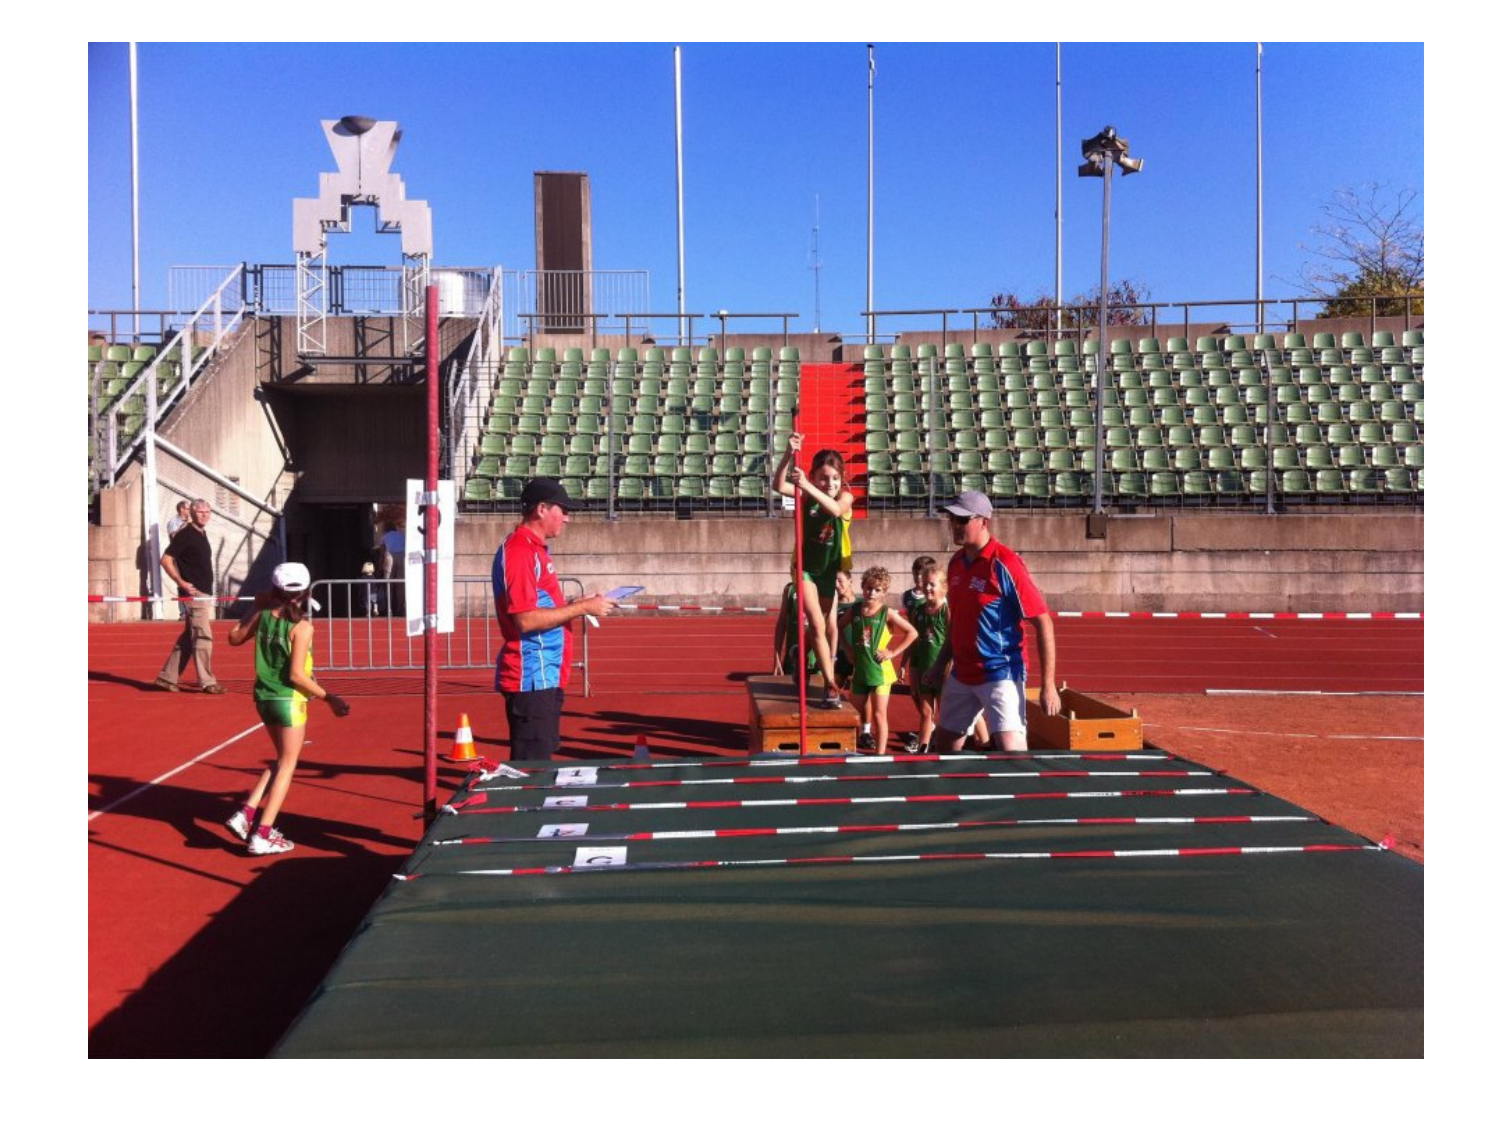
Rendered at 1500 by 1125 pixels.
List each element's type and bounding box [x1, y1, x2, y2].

list [88, 42, 1424, 1059]
